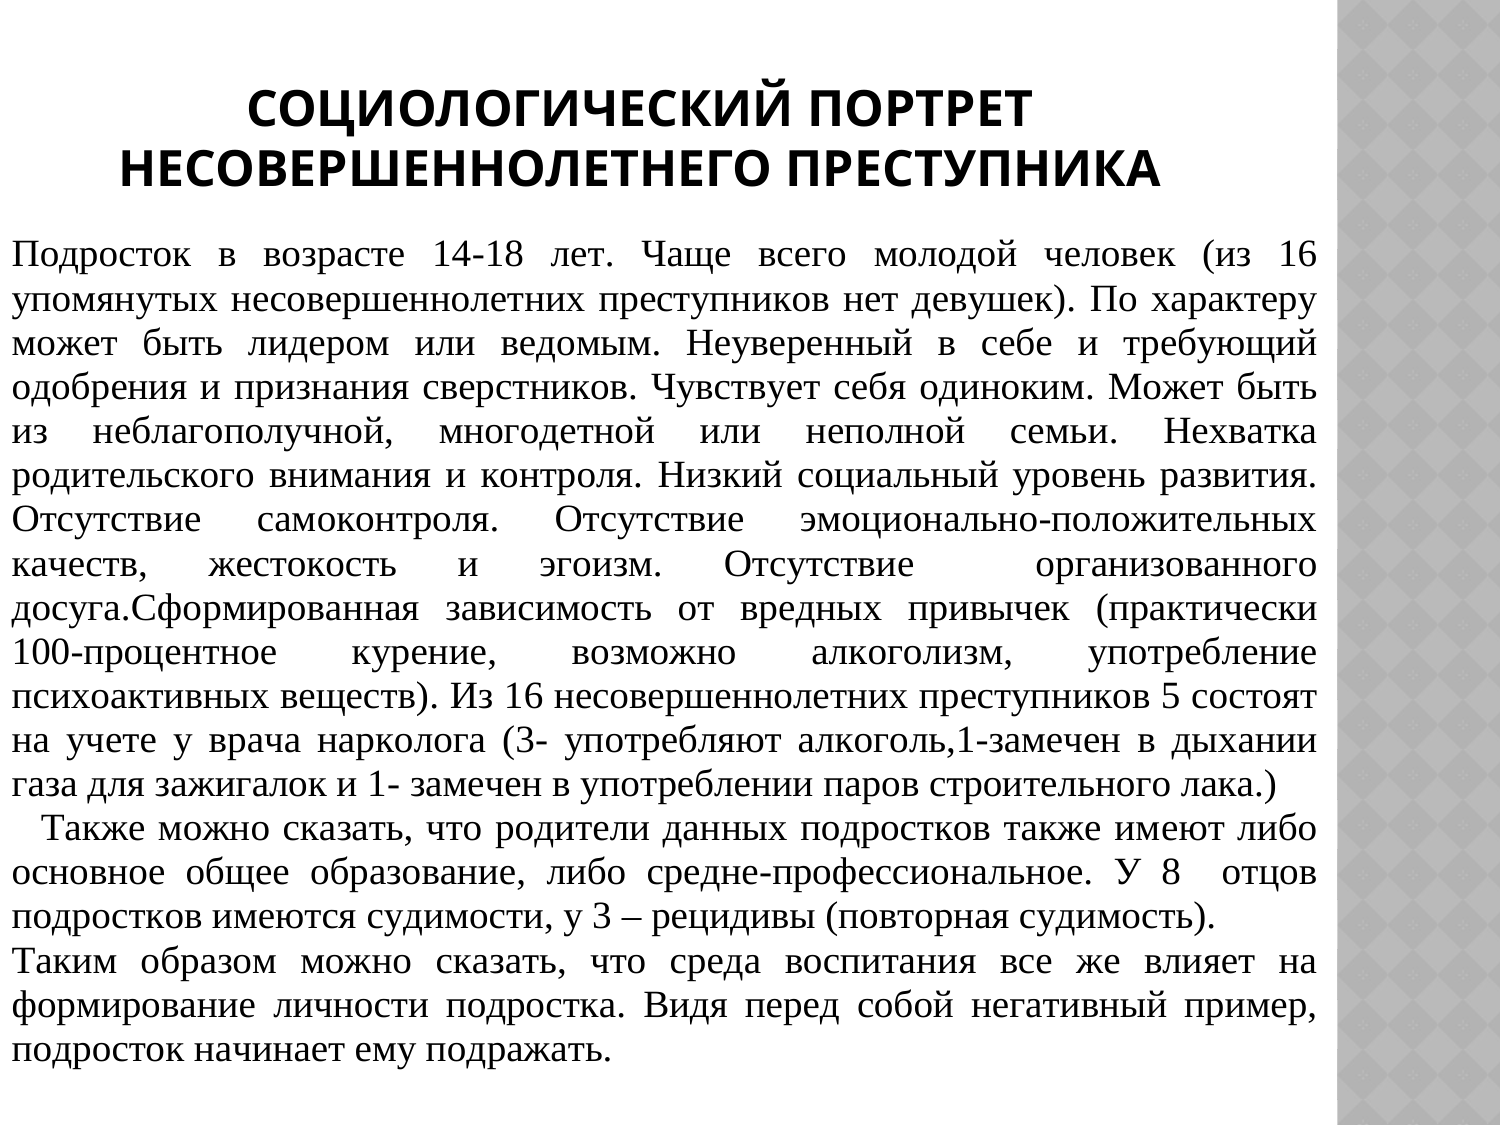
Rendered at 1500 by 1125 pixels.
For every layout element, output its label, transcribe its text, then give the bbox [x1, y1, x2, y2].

title Социологический портрет несовершеннолетнего преступника [17, 52, 1263, 197]
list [11, 231, 1318, 1071]
